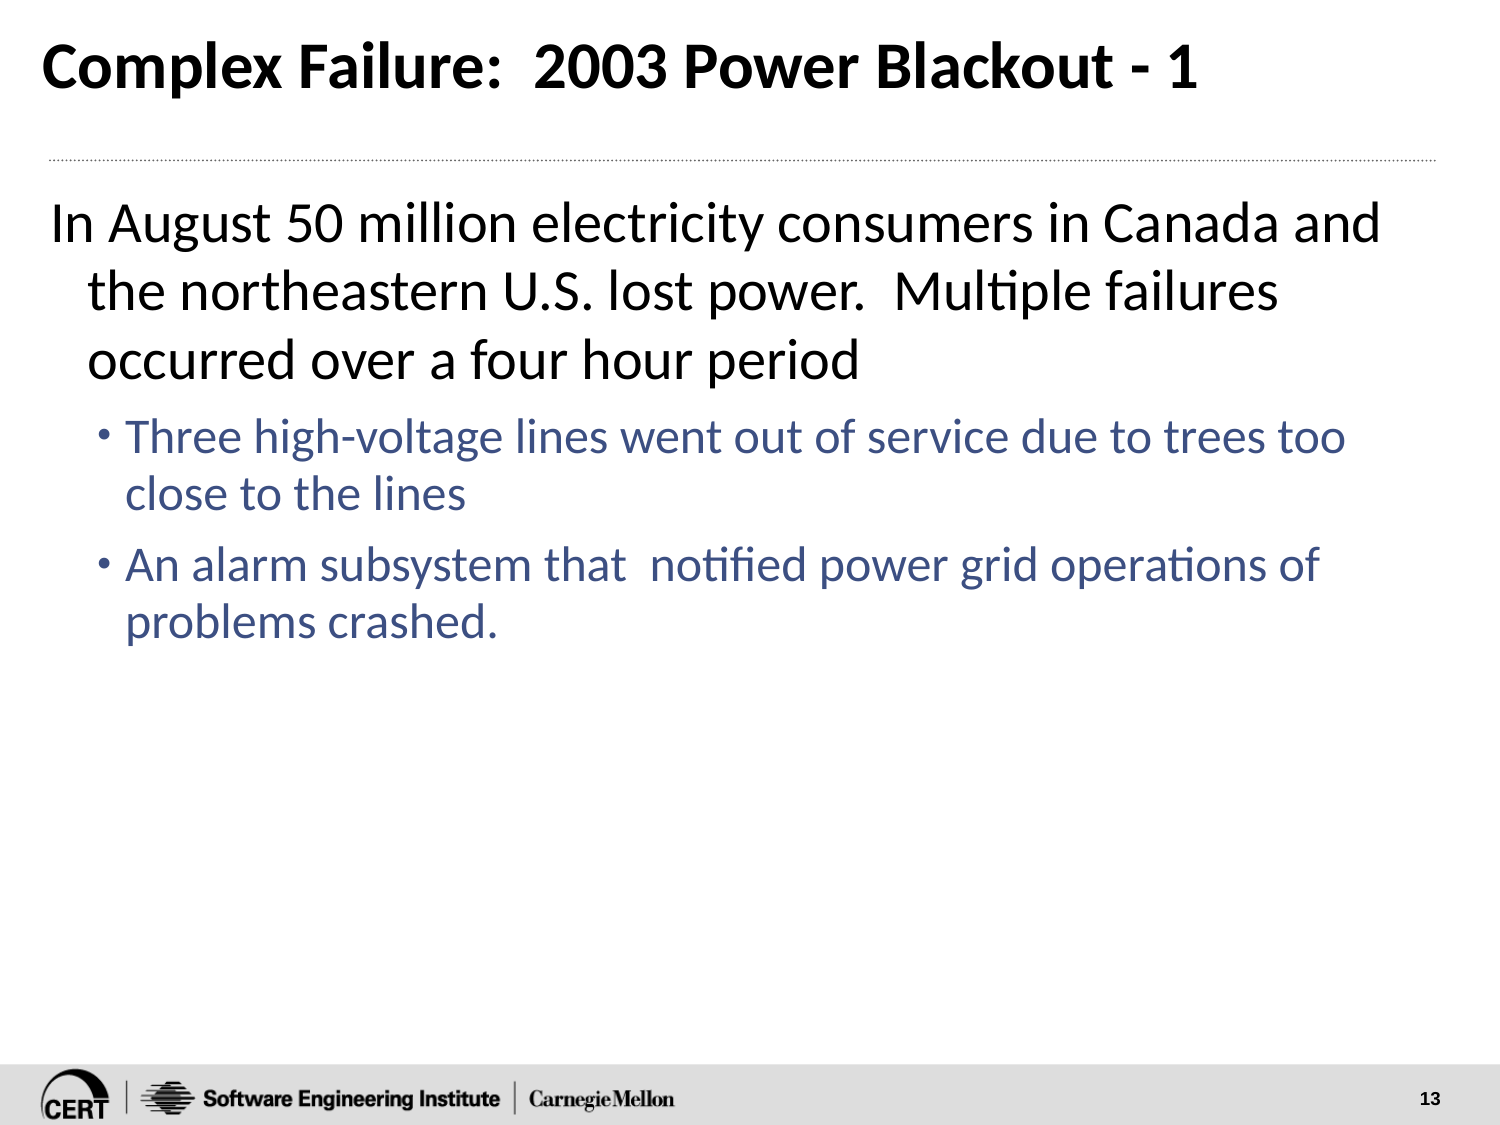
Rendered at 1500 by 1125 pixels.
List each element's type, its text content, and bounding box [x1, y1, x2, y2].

title Complex Failure: 2003 Power Blackout - 1 [42, 37, 1434, 155]
picture [24, 1065, 688, 1125]
list In August 50 million electricity consumers in Canada and the northeastern U.S. lost power. Multiple failures occurred over a four hour period Three high-voltage lines went out of service due to trees too close to the lines An alarm subsystem that notified power grid operations of problems crashed. [49, 187, 1438, 1001]
